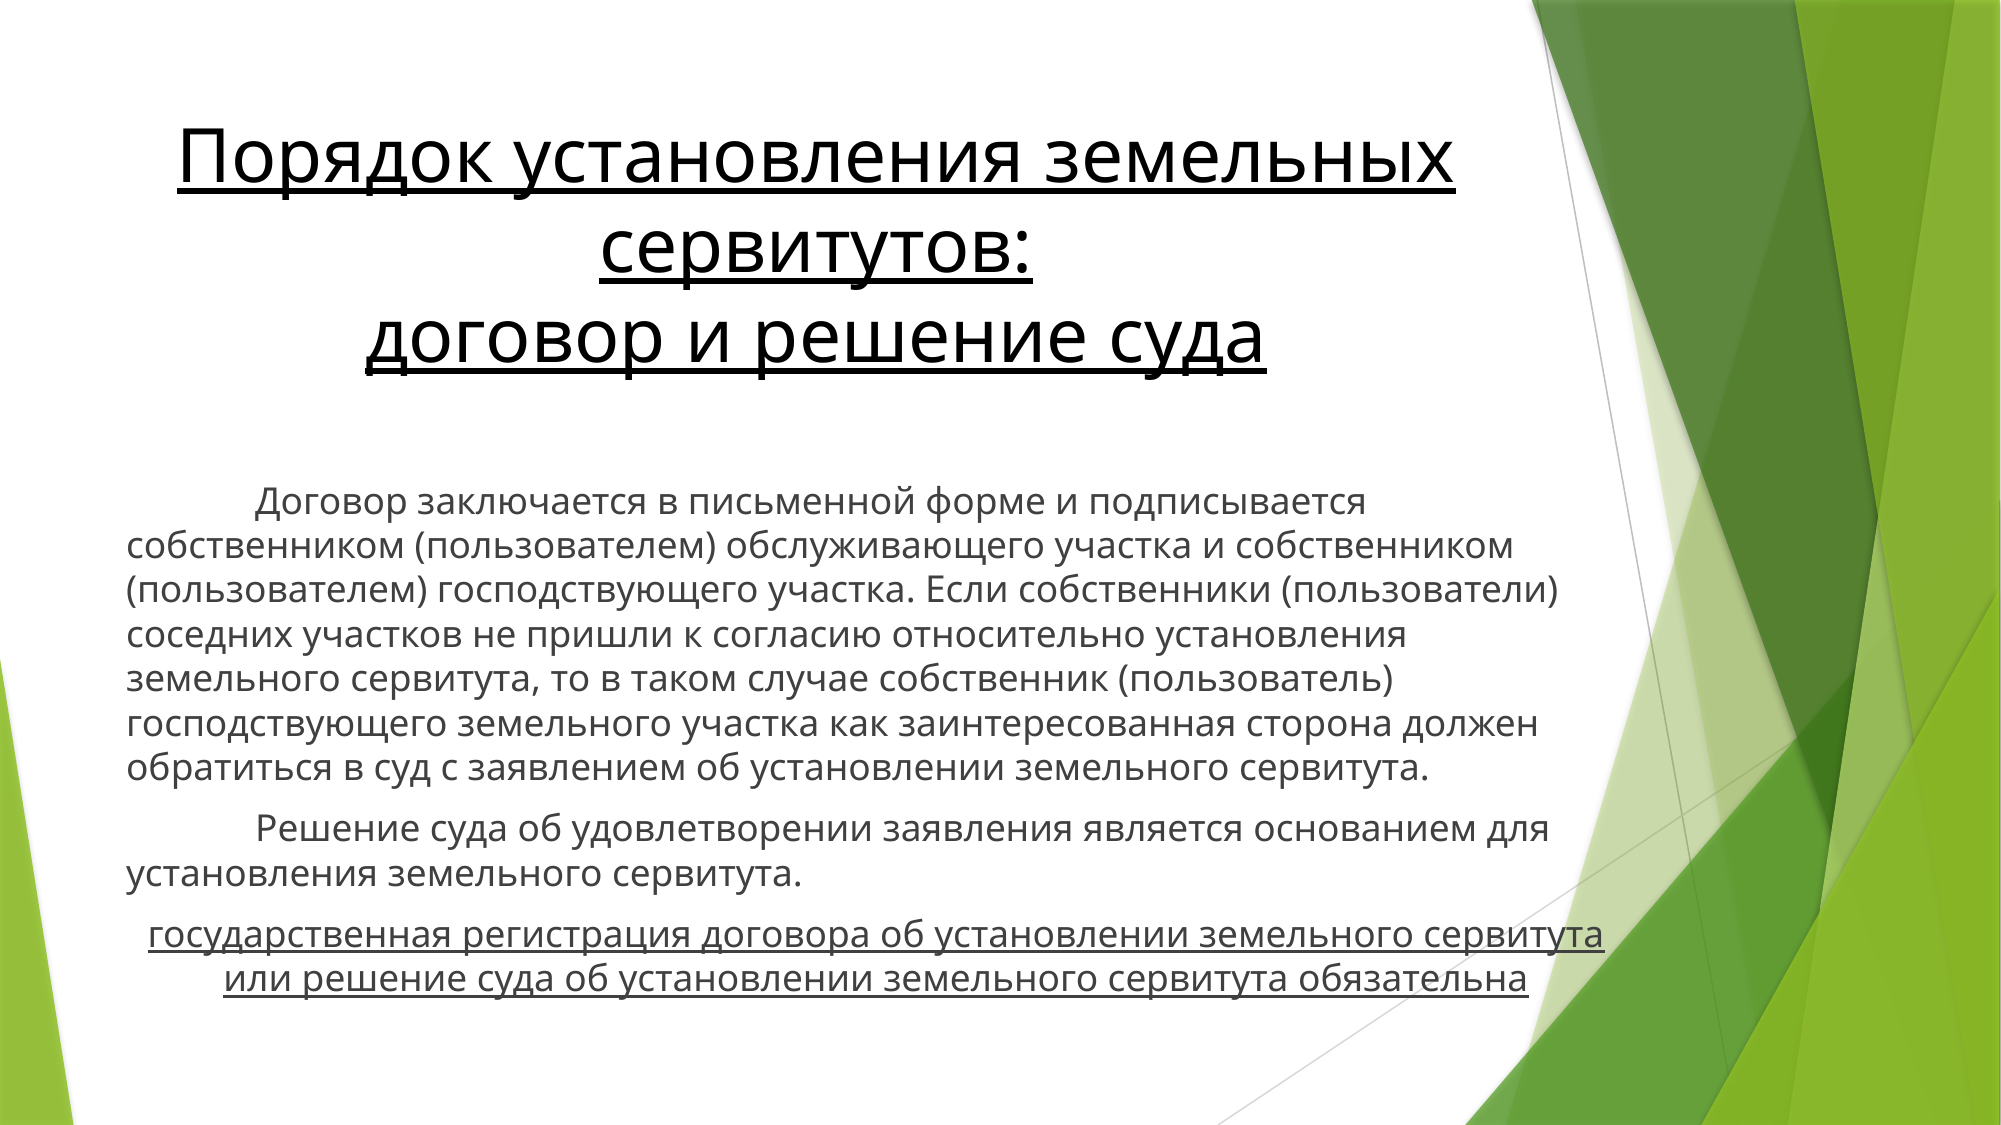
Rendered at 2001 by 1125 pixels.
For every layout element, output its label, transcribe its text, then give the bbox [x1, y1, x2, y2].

list Договор заключается в письменной форме и подписывается собственником (пользователем) обслуживающего участка и собственником (пользователем) господствующего участка. Если собственники (пользователи) соседних участков не пришли к согласию относительно установления земельного сервитута, то в таком случае собственник (пользователь) господствующего земельного участка как заинтересованная сторона должен обратиться в суд с заявлением об установлении земельного сервитута. Решение суда об удовлетворении заявления является основанием для установления земельного сервитута. государственная регистрация договора об установлении земельного сервитута или решение суда об установлении земельного сервитута обязательна [111, 416, 1641, 1068]
title Порядок установления земельных сервитутов: договор и решение суда [111, 99, 1522, 416]
